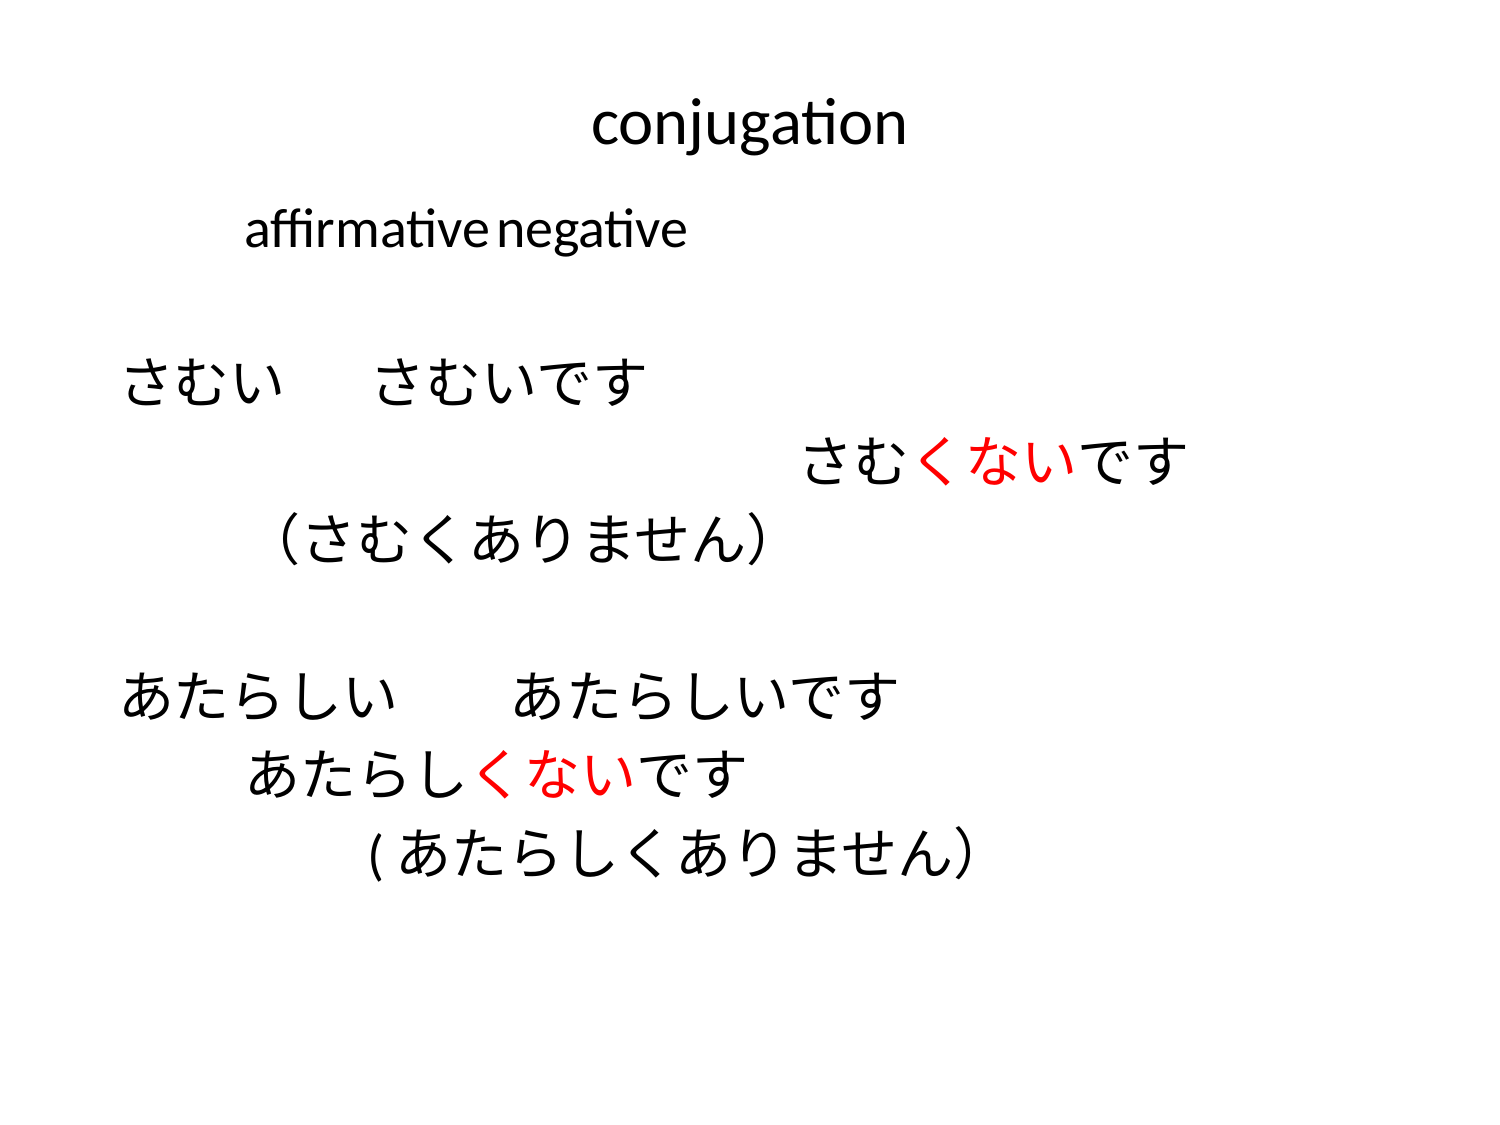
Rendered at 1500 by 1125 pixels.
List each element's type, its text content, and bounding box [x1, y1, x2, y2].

title conjugation [103, 59, 1397, 176]
list affirmative negative さむい さむいです さむくないです （さむくありません） あたらしい あたらしいです あたらしくないです (あたらしくありません） [103, 183, 1397, 913]
